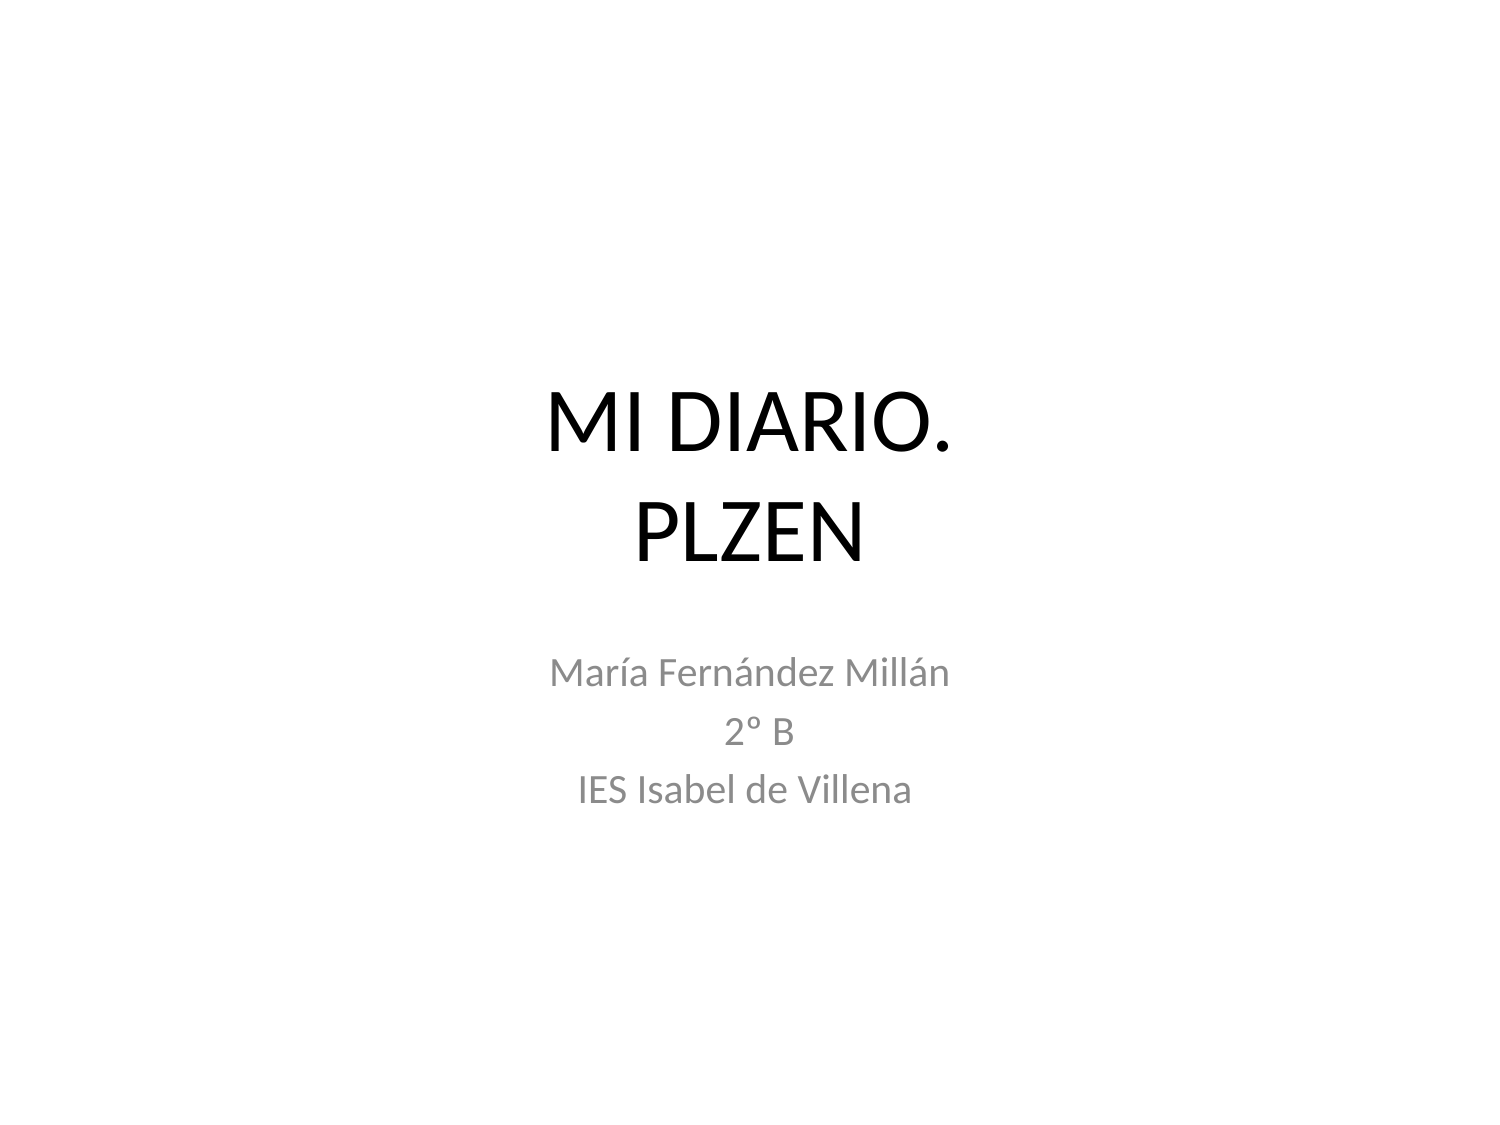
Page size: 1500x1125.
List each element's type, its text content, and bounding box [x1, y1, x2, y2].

subtitle María Fernández Millán 2º B IES Isabel de Villena [225, 637, 1275, 925]
title MI DIARIO. PLZEN [112, 349, 1388, 591]
